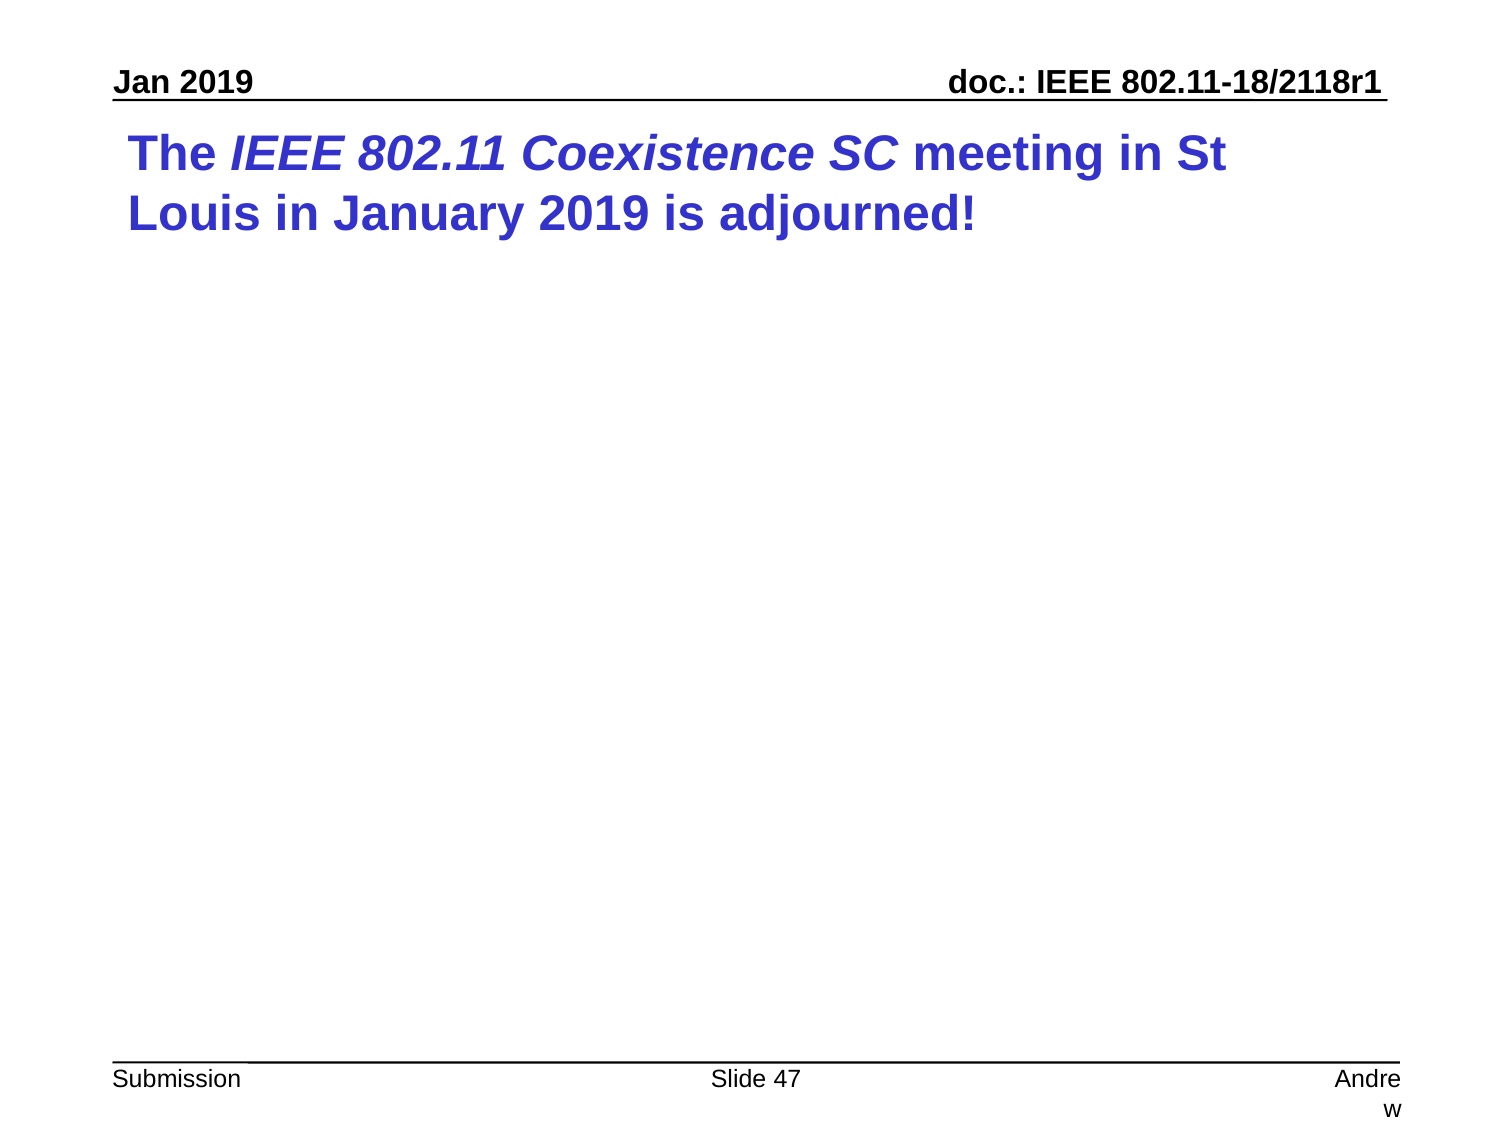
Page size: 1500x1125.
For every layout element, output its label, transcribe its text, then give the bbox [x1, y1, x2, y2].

title The IEEE 802.11 Coexistence SC meeting in St Louis in January 2019 is adjourned! [112, 112, 1388, 288]
footer Andrew Myles, Cisco [1320, 1061, 1402, 1093]
slide_number Slide 47 [709, 1061, 803, 1093]
